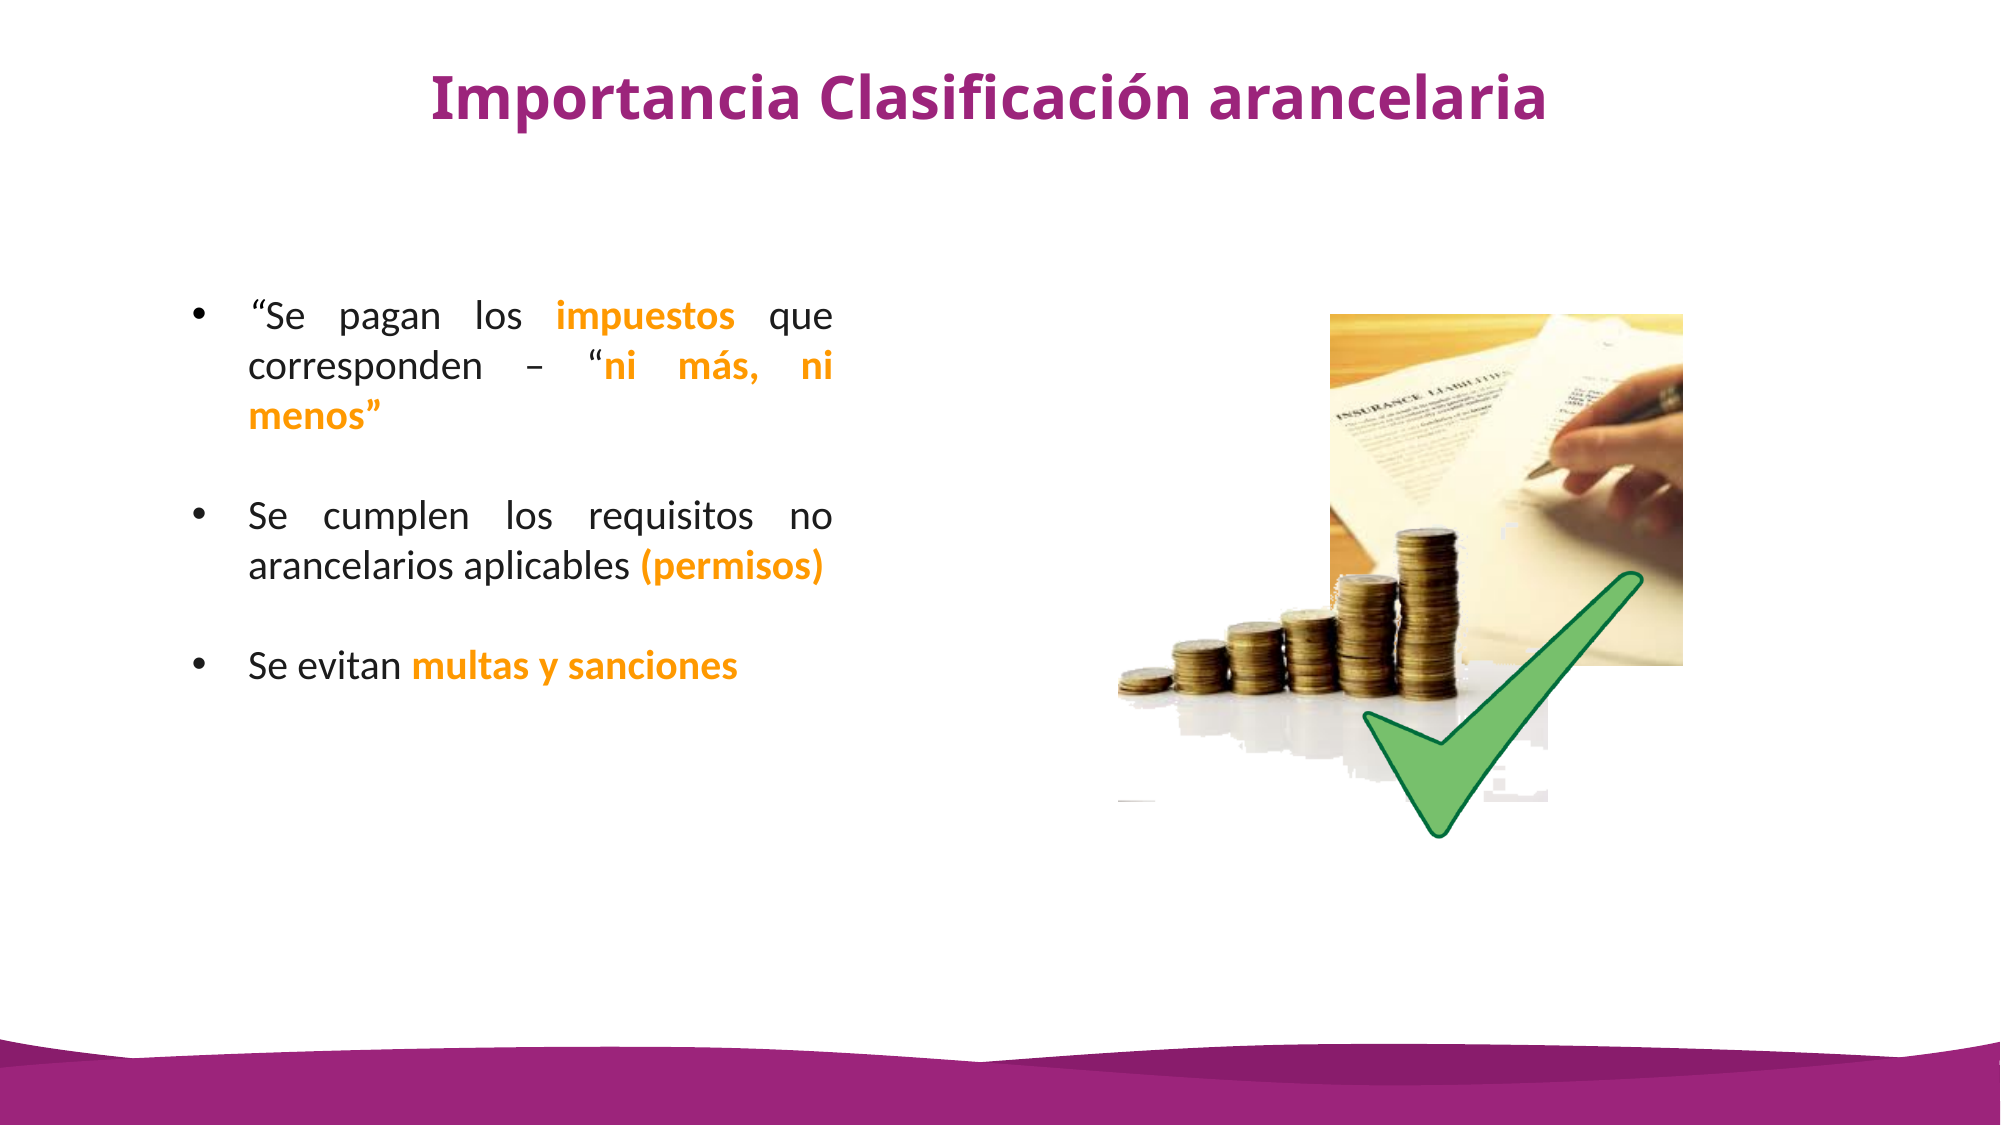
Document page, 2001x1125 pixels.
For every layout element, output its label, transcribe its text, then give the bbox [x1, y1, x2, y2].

text_box “Se pagan los impuestos que corresponden – “ni más, ni menos” Se cumplen los requisitos no arancelarios aplicables (permisos) Se evitan multas y sanciones [177, 280, 849, 746]
title Importancia Clasificación arancelaria [127, 60, 1853, 278]
picture [1118, 314, 1683, 854]
